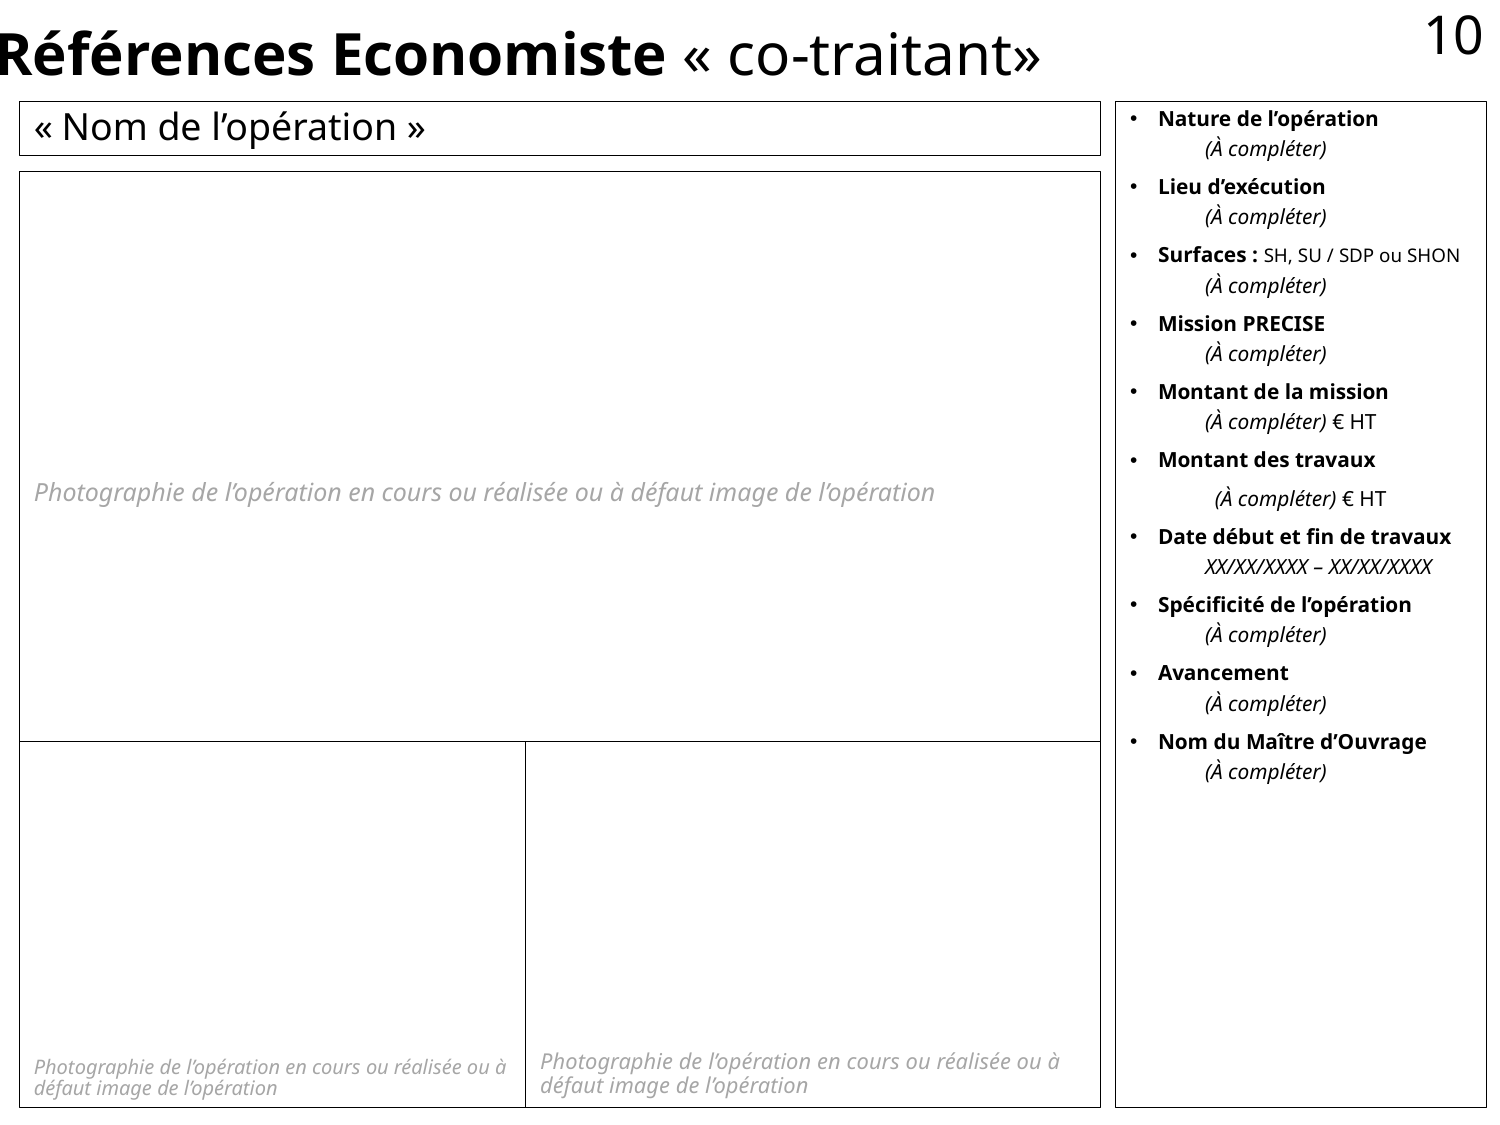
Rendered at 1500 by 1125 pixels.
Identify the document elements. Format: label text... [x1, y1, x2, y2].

text_box Photographie de l’opération en cours ou réalisée ou à défaut image de l’opération [525, 741, 1101, 1108]
list 10 [1407, 1, 1500, 81]
list Nature de l’opération (À compléter) Lieu d’exécution (À compléter) Surfaces : SH, SU / SDP ou SHON (À compléter) Mission PRECISE (À compléter) Montant de la mission (À compléter) € HT Montant des travaux (À compléter) € HT Date début et fin de travaux XX/XX/XXXX – XX/XX/XXXX Spécificité de l’opération (À compléter) Avancement (À compléter) Nom du Maître d’Ouvrage (À compléter) [1115, 100, 1486, 1108]
list « Nom de l’opération » [18, 108, 1101, 156]
text_box Photographie de l’opération en cours ou réalisée ou à défaut image de l’opération [18, 741, 525, 1108]
text_box Références Economiste « co-traitant» [0, 0, 1152, 108]
list Photographie de l’opération en cours ou réalisée ou à défaut image de l’opération [18, 171, 1101, 741]
